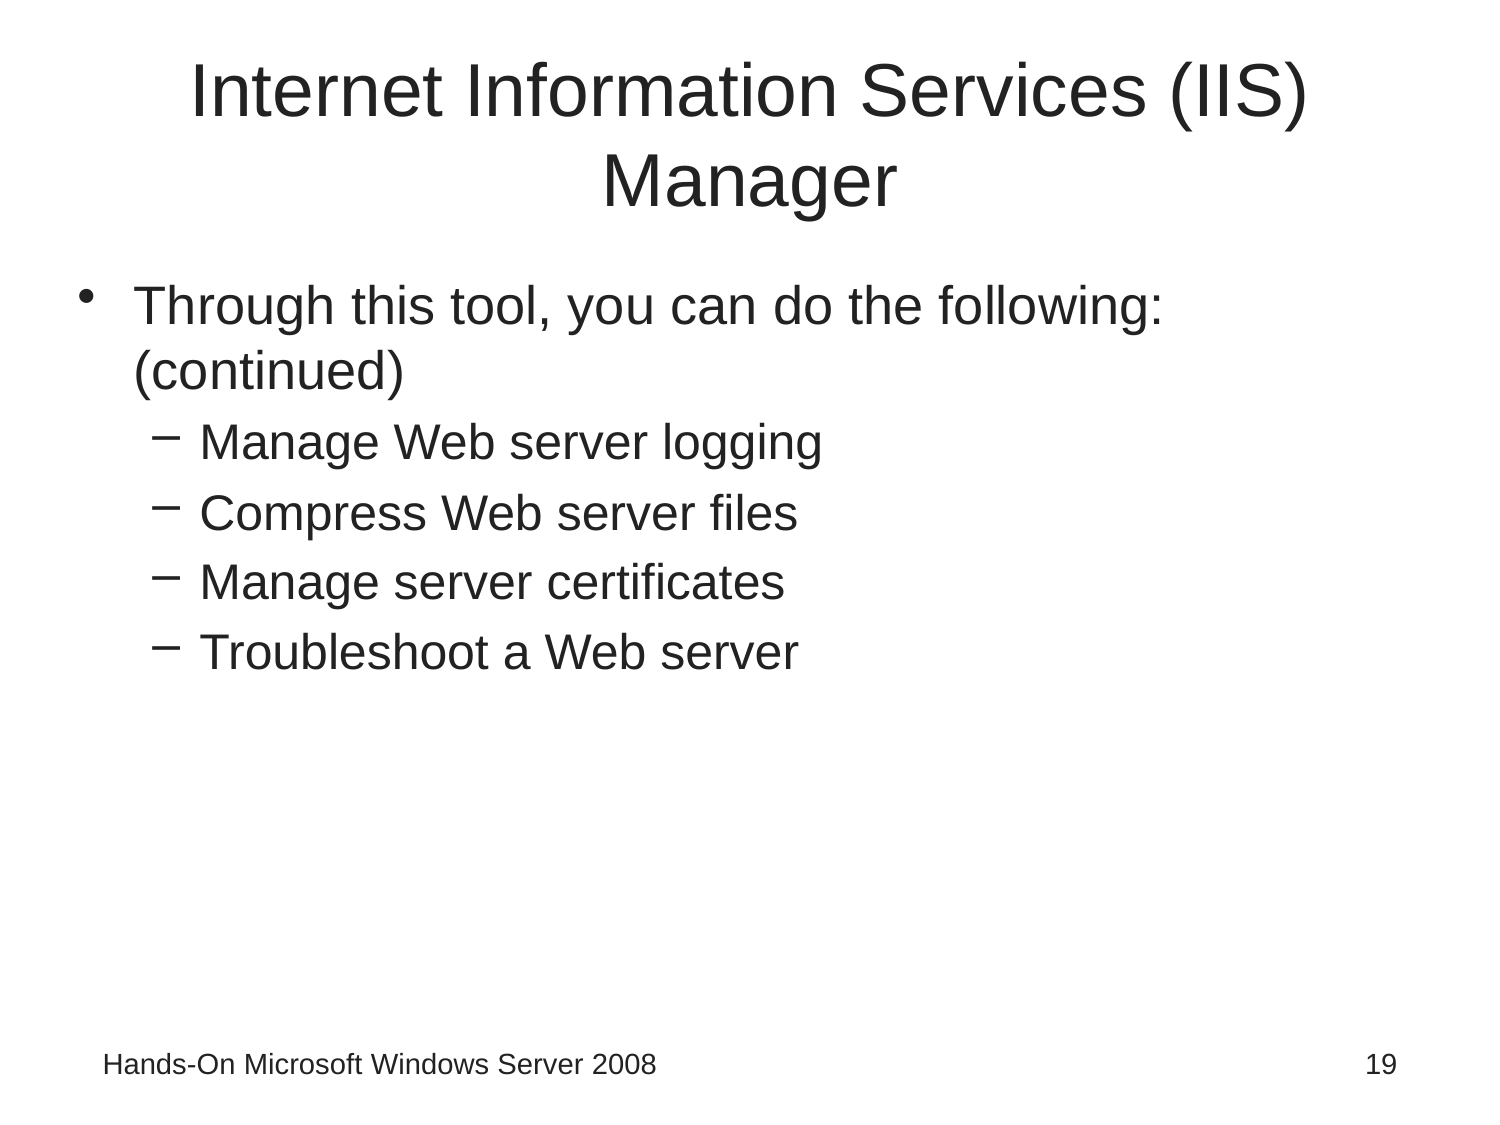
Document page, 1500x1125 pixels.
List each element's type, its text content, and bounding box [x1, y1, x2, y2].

slide_number 19 [1074, 1037, 1413, 1101]
footer Hands-On Microsoft Windows Server 2008 [87, 1037, 1051, 1101]
title Internet Information Services (IIS) Manager [87, 37, 1413, 226]
list Through this tool, you can do the following: (continued) Manage Web server logging Compress Web server files Manage server certificates Troubleshoot a Web server [62, 262, 1426, 1013]
